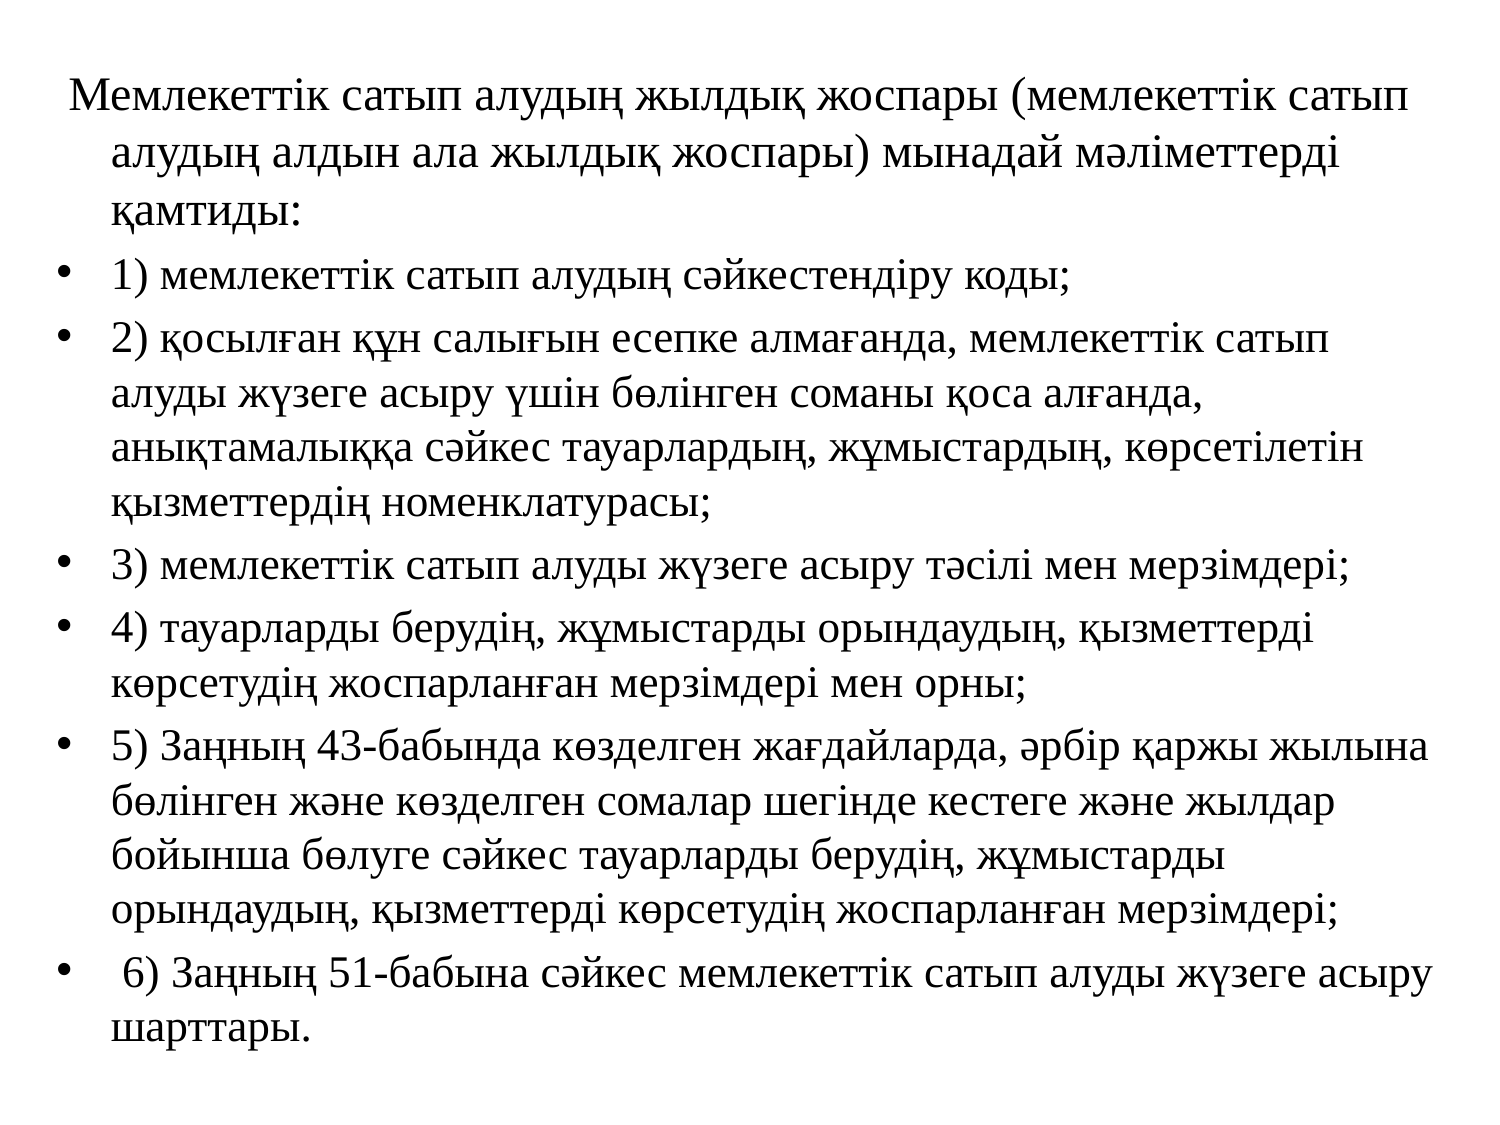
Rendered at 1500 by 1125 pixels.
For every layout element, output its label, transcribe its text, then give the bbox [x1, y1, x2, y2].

list Мемлекеттік сатып алудың жылдық жоспары (мемлекеттік сатып алудың алдын ала жылдық жоспары) мынадай мәліметтерді қамтиды: 1) мемлекеттік сатып алудың сәйкестендіру коды; 2) қосылған құн салығын есепке алмағанда, мемлекеттік сатып алуды жүзеге асыру үшін бөлінген соманы қоса алғанда, анықтамалыққа сәйкес тауарлардың, жұмыстардың, көрсетілетін қызметтердің номенклатурасы; 3) мемлекеттік сатып алуды жүзеге асыру тәсілі мен мерзімдері; 4) тауарларды берудің, жұмыстарды орындаудың, қызметтерді көрсетудің жоспарланған мерзімдері мен орны; 5) Заңның 43-бабында көзделген жағдайларда, әрбір қаржы жылына бөлінген және көзделген сомалар шегінде кестеге және жылдар бойынша бөлуге сәйкес тауарларды берудің, жұмыстарды орындаудың, қызметтерді көрсетудің жоспарланған мерзімдері; 6) Заңның 51-бабына сәйкес мемлекеттік сатып алуды жүзеге асыру шарттары. [41, 54, 1459, 1083]
